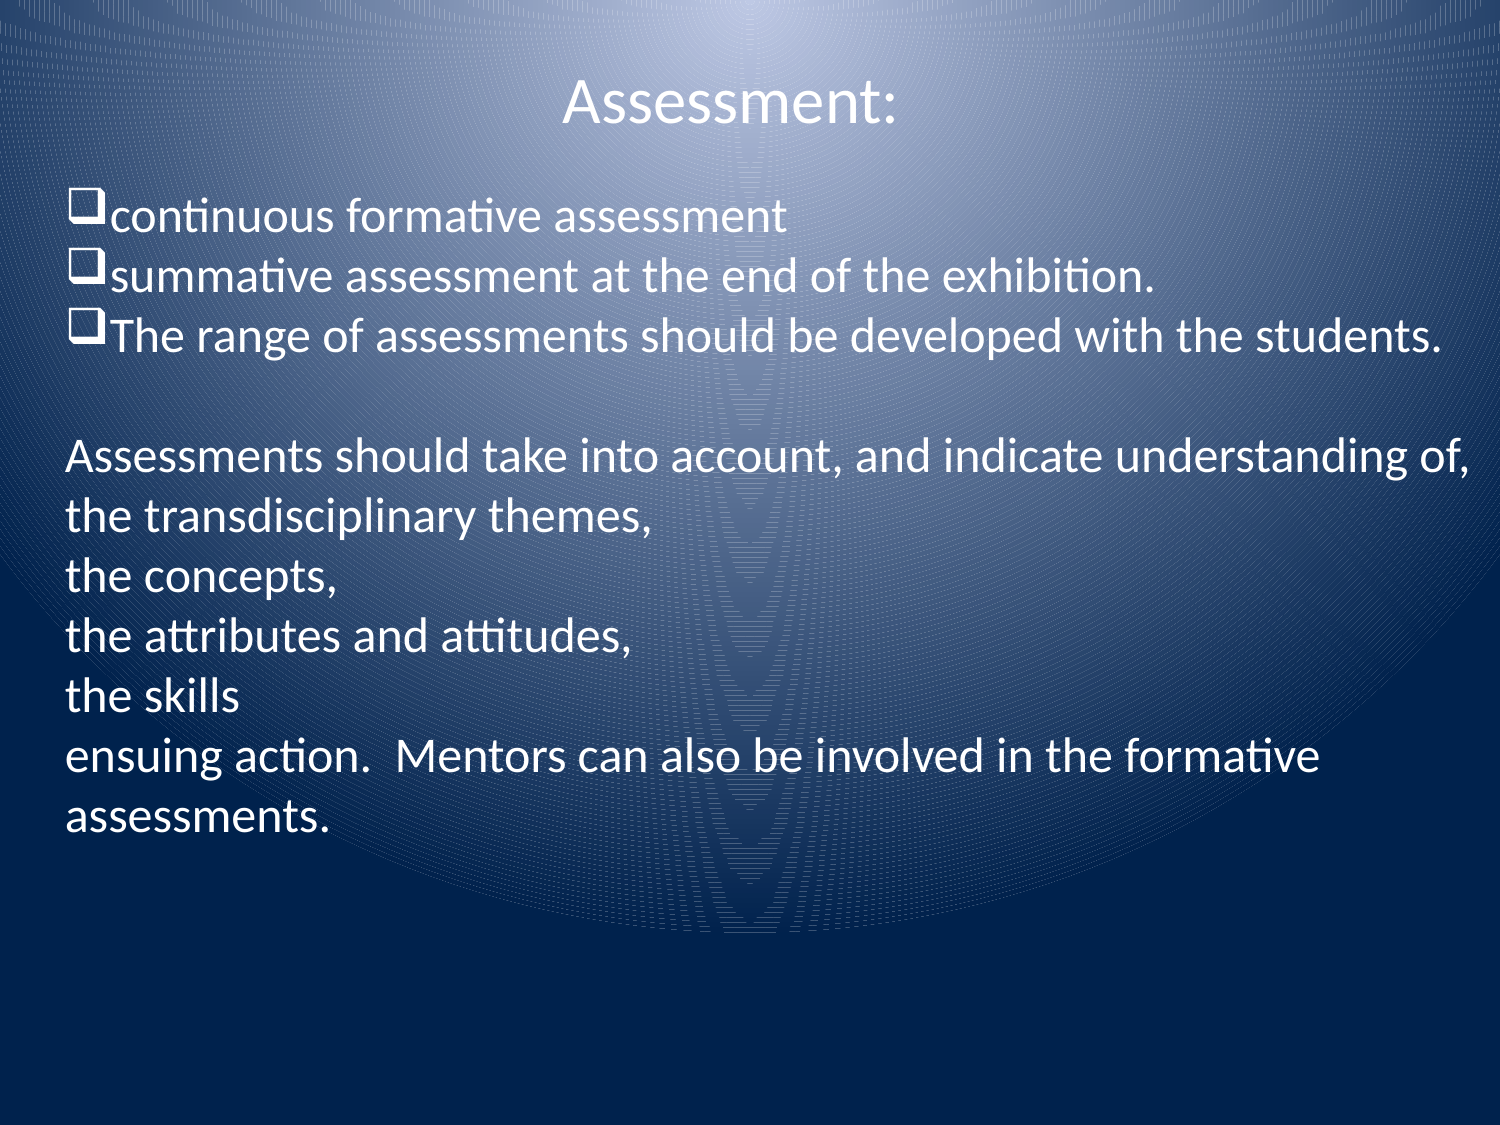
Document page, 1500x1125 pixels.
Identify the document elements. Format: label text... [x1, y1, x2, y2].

text_box continuous formative assessment summative assessment at the end of the exhibition. The range of assessments should be developed with the students. Assessments should take into account, and indicate understanding of, the transdisciplinary themes, the concepts, the attributes and attitudes, the skills ensuing action. Mentors can also be involved in the formative assessments. [50, 174, 1500, 850]
text_box Assessment: [112, 49, 1350, 145]
